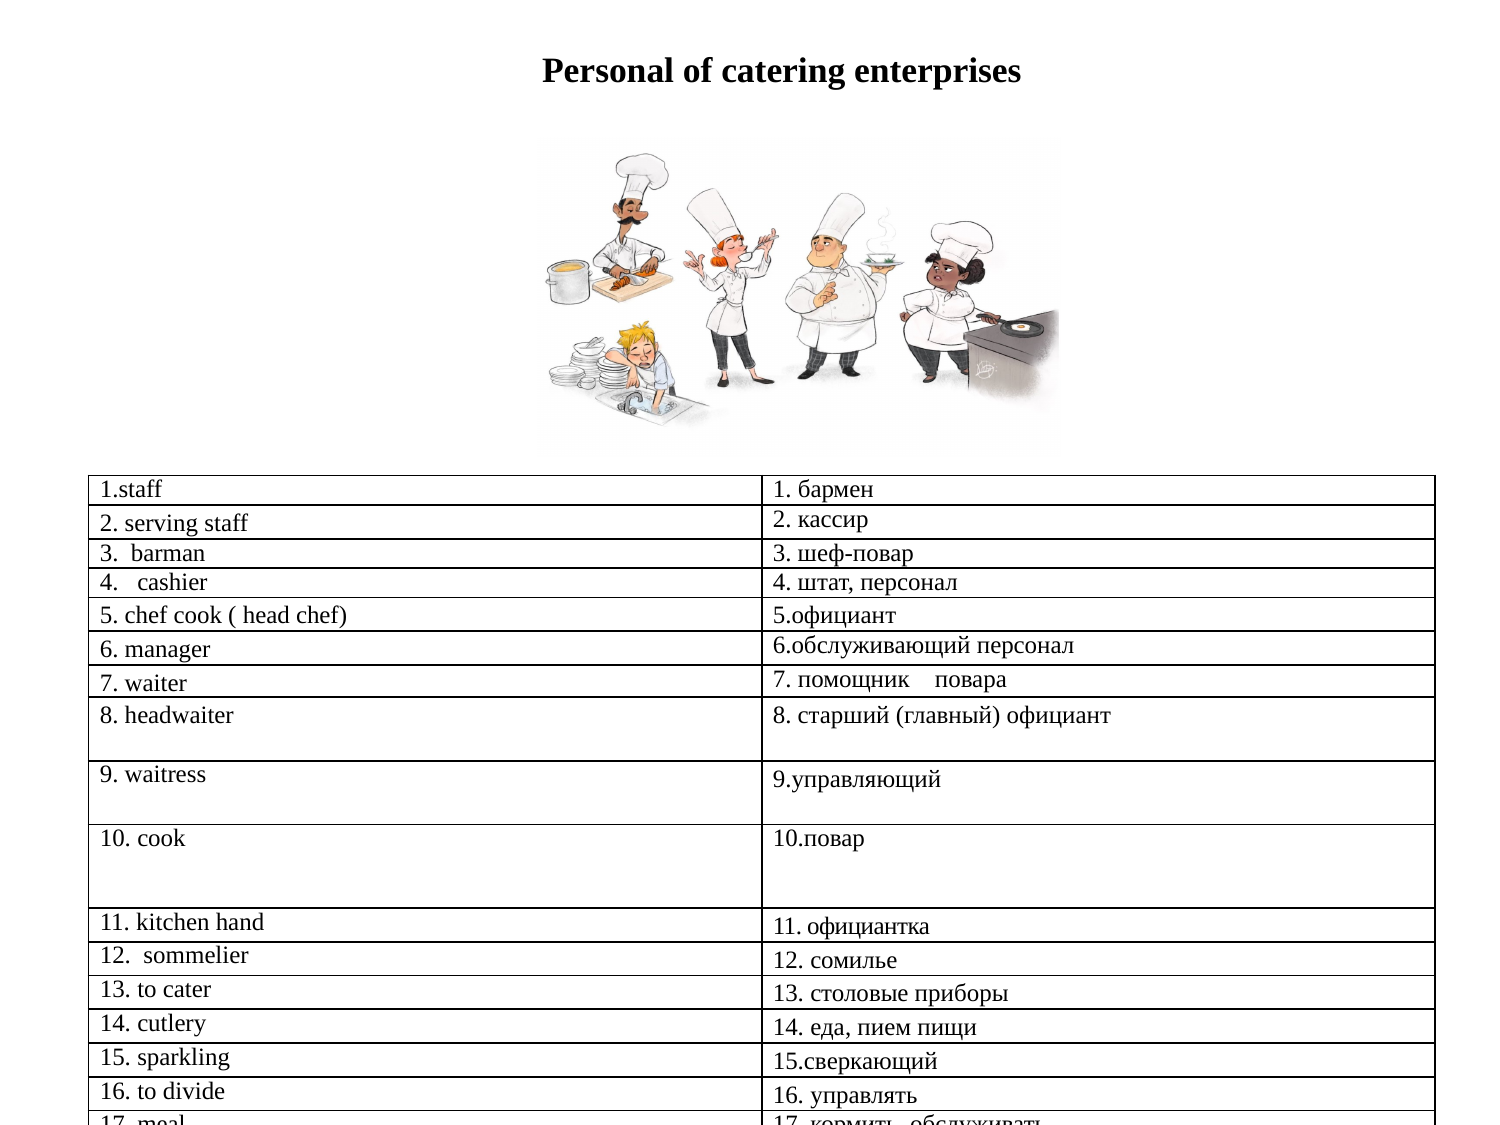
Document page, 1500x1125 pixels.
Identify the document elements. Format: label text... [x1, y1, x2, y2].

table_cell 4. штат, персонал [763, 569, 1434, 597]
table_header 1. бармен [763, 476, 1434, 504]
picture [537, 136, 1061, 457]
table_cell 13. to cater [89, 976, 761, 1008]
table_cell 3. шеф-повар [763, 540, 1434, 567]
table_cell 6. manager [89, 632, 761, 664]
table_cell 15.сверкающий [763, 1044, 1434, 1076]
table_cell 2. serving staff [89, 506, 761, 538]
table_cell 7. помощник повара [763, 666, 1434, 696]
table_cell 10. cook [89, 825, 761, 907]
title Personal of catering enterprises [75, 19, 1425, 102]
table_cell 3. barman [89, 540, 761, 567]
table_cell 11. kitchen hand [89, 909, 761, 941]
table_cell 16. управлять [763, 1078, 1434, 1110]
table_cell 16. to divide [89, 1078, 761, 1110]
table_cell 8. headwaiter [89, 698, 761, 760]
table_cell 5.официант [763, 598, 1434, 630]
table_cell 9.управляющий [763, 762, 1434, 824]
table_cell 13. столовые приборы [763, 976, 1434, 1008]
table_cell 9. waitress [89, 762, 761, 824]
table_cell 12. сомилье [763, 943, 1434, 975]
table_cell 8. старший (главный) официант [763, 698, 1434, 760]
table_cell 12. sommelier [89, 943, 761, 975]
table_cell 2. кассир [763, 506, 1434, 538]
table_cell 14. еда, пием пищи [763, 1010, 1434, 1042]
table_cell 5. chef cook ( head chef) [89, 598, 761, 630]
table_cell 6.обслуживающий персонал [763, 632, 1434, 664]
table_cell 11. официантка [763, 909, 1434, 941]
table_cell 14. cutlery [89, 1010, 761, 1042]
table_header 1.staff [89, 476, 761, 504]
table_cell 15. sparkling [89, 1044, 761, 1076]
table_cell 17. meal [89, 1111, 761, 1125]
table_cell 10.повар [763, 825, 1434, 907]
table_cell 17. кормить, обслуживать [763, 1111, 1434, 1125]
table_cell 4. cashier [89, 569, 761, 597]
table_cell 7. waiter [89, 666, 761, 696]
